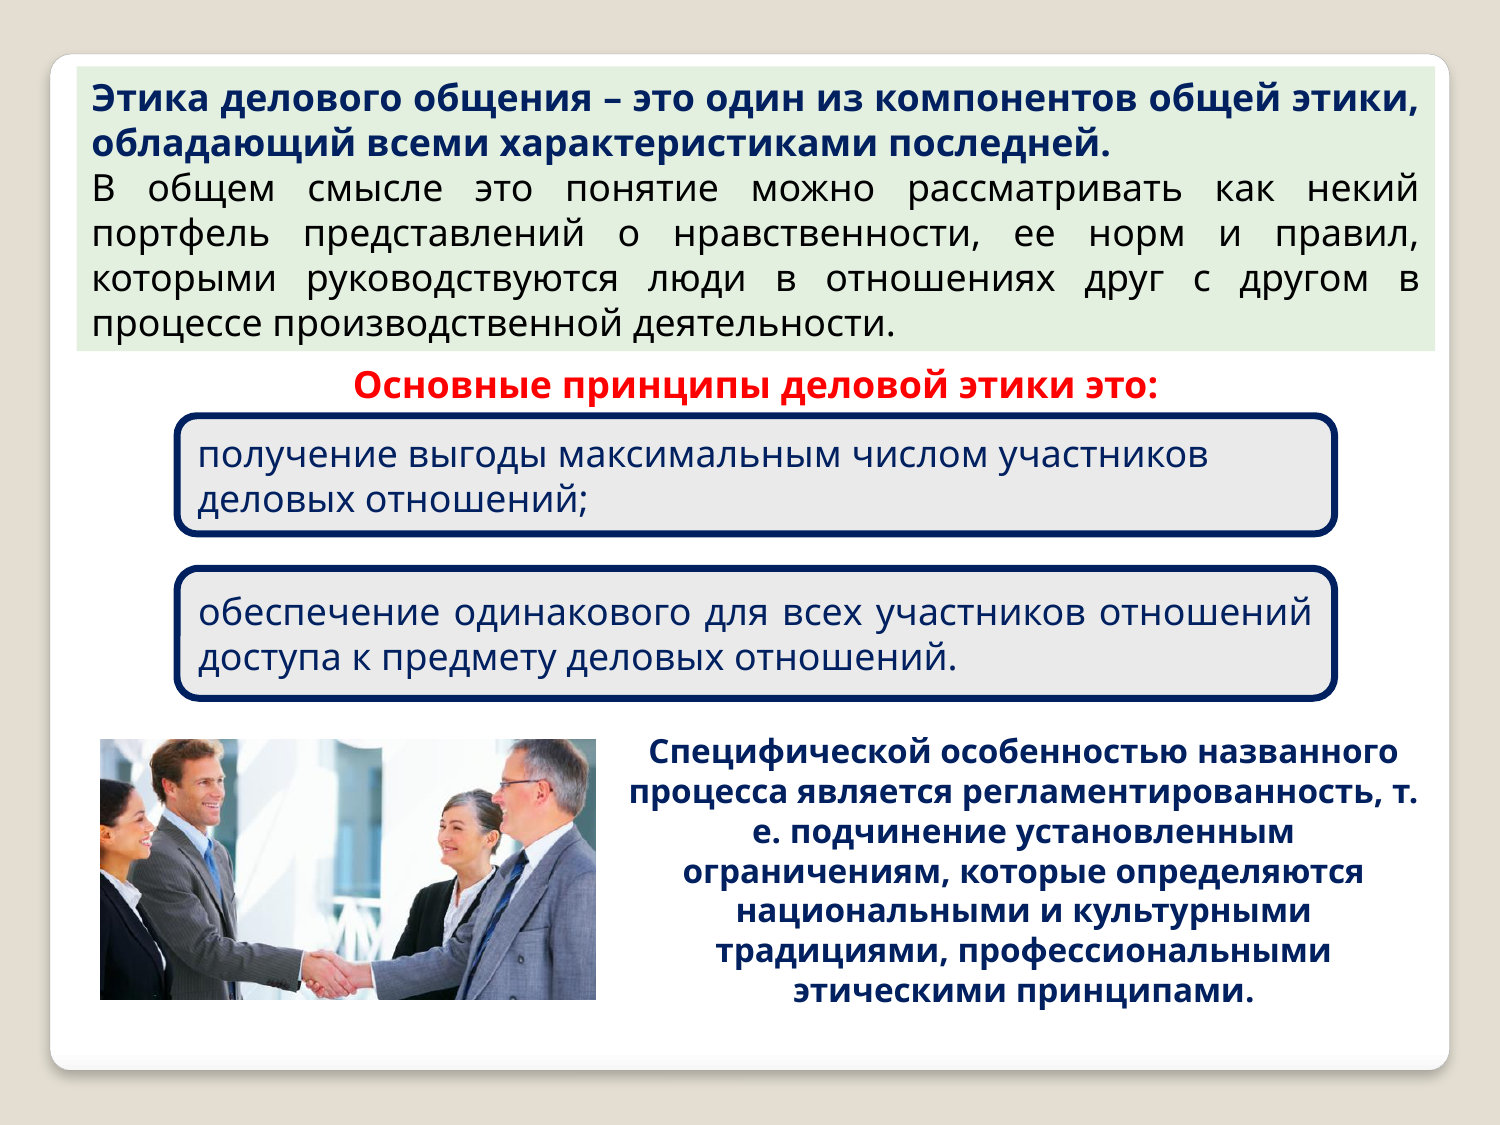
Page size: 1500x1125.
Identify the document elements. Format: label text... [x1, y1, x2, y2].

text_box получение выгоды максимальным числом участников деловых отношений; [173, 412, 1339, 538]
text_box Этика делового общения – это один из компонентов общей этики, обладающий всеми характеристиками последней. В общем смысле это понятие можно рассматривать как некий портфель представлений о нравственности, ее норм и правил, которыми руководствуются люди в отношениях друг с другом в процессе производственной деятельности. [76, 66, 1436, 352]
text_box Специфической особенностью названного процесса является регламентированность, т. е. подчинение установленным ограничениям, которые определяются национальными и культурными традициями, профессиональными этическими принципами. [613, 722, 1435, 1017]
text_box обеспечение одинакового для всех участников отношений доступа к предмету деловых отношений. [173, 564, 1339, 702]
picture [100, 739, 596, 1000]
text_box Основные принципы деловой этики это: [76, 354, 1436, 414]
